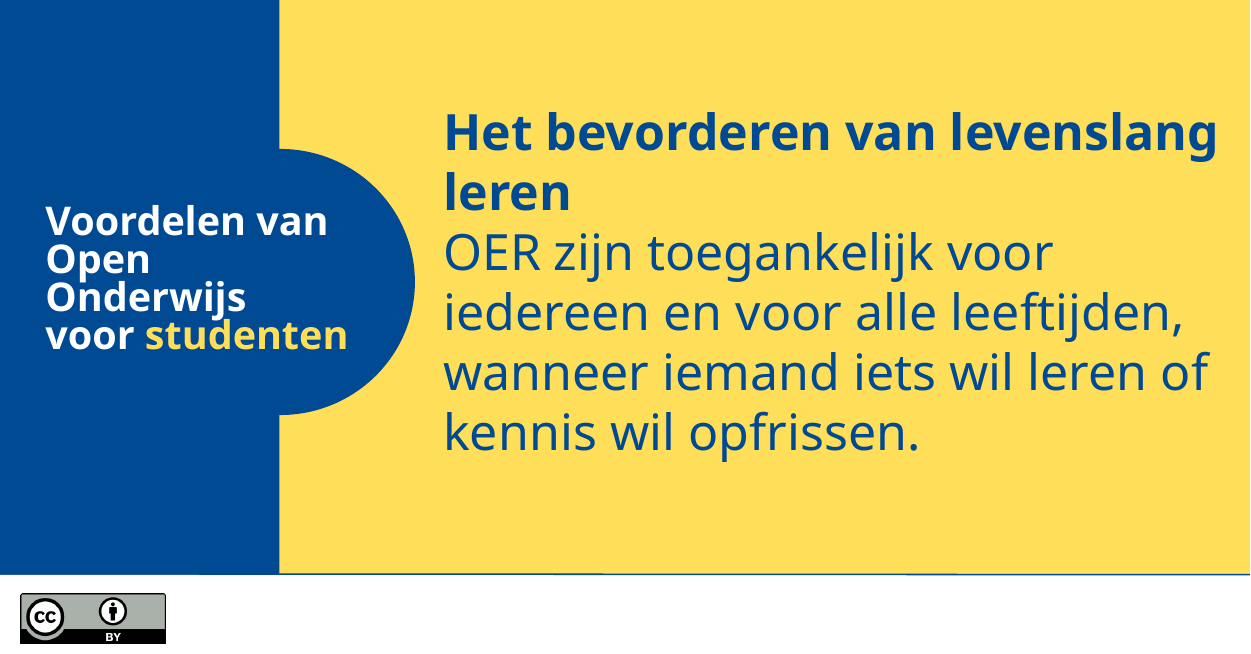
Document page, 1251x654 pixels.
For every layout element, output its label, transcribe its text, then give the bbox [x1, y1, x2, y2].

text_box [0, 0, 280, 573]
text_box [0, 582, 1250, 654]
text_box Voordelen van Open Onderwijs voor studenten [30, 190, 371, 372]
text_box Het bevorderen van levenslang leren OER zijn toegankelijk voor iedereen en voor alle leeftijden, wanneer iemand iets wil leren of kennis wil opfrissen. [428, 85, 1250, 476]
picture [20, 592, 166, 645]
text_box [181, 148, 415, 416]
